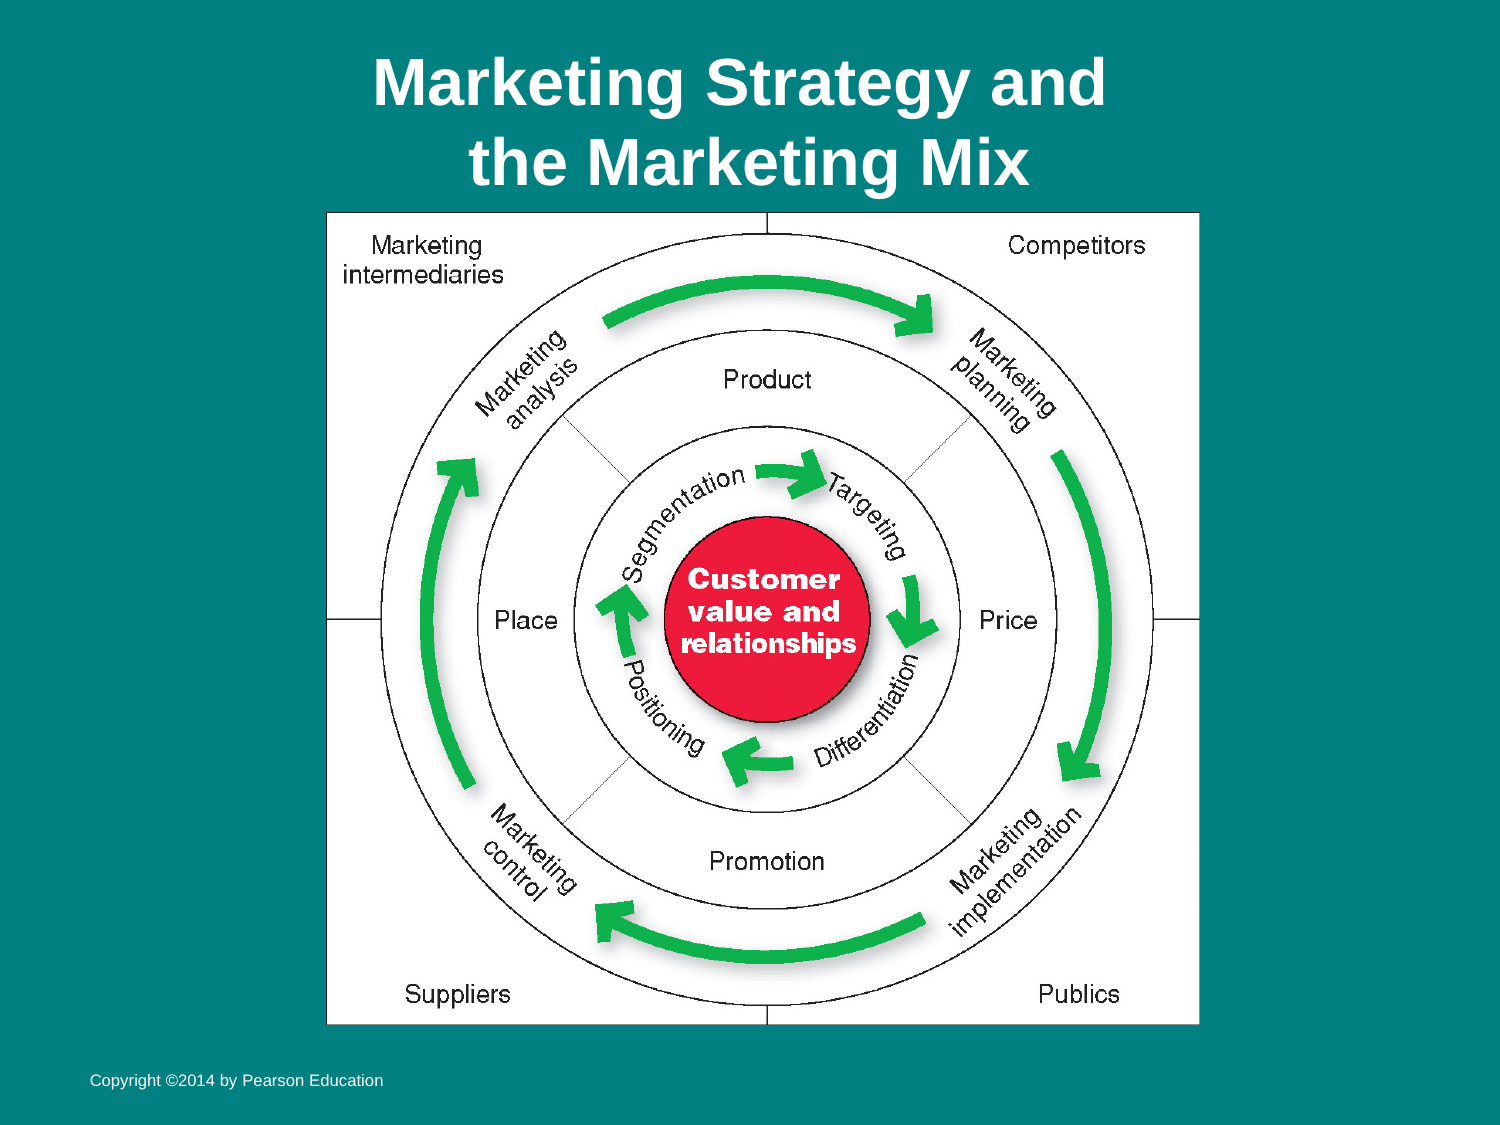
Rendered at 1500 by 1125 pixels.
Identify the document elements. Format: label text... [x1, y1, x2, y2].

picture [326, 212, 1201, 1026]
text_box Copyright ©2014 by Pearson Education [74, 1062, 825, 1098]
title Marketing Strategy and the Marketing Mix [112, 24, 1388, 213]
